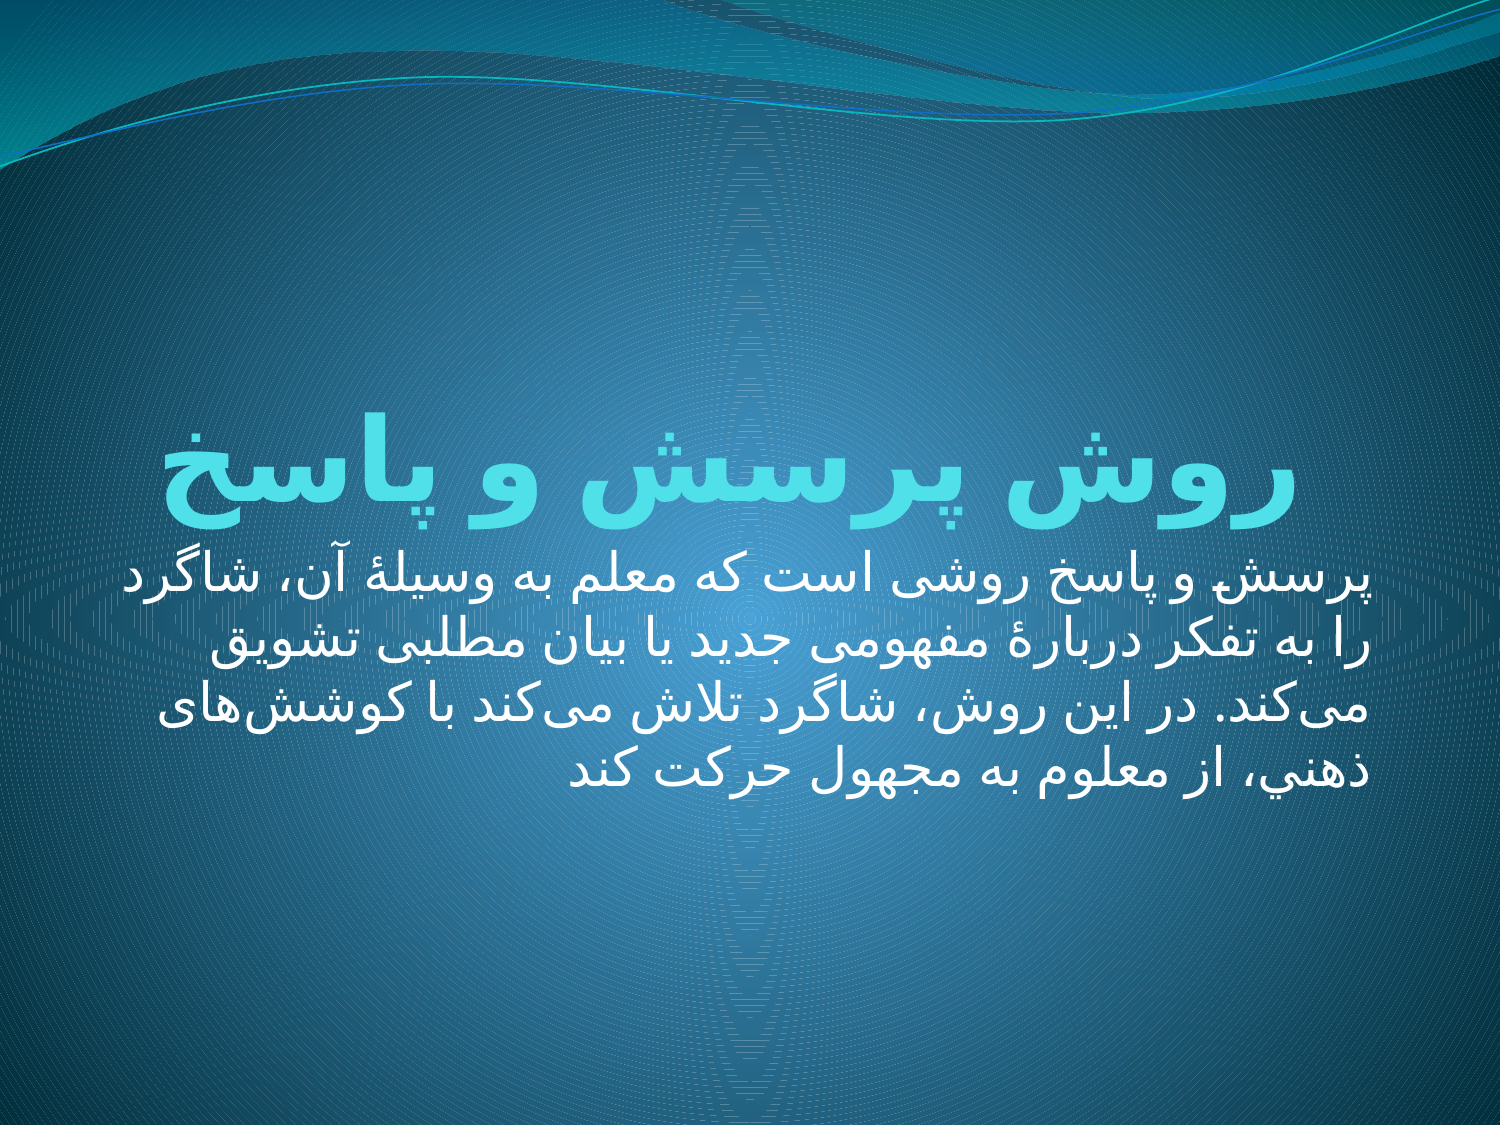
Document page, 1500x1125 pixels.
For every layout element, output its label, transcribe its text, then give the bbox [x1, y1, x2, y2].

subtitle پرسش و پاسخ روشى است که معلم به وسيلهٔ آن، شاگرد را به تفکر دربارهٔ مفهومى جديد يا بيان مطلبى تشويق مى‌کند. در اين روش، شاگرد تلاش مى‌کند با کوشش‌هاى ذهني، از معلوم به مجهول حرکت کند [87, 529, 1376, 818]
title روش پرسش و پاسخ [87, 224, 1376, 525]
